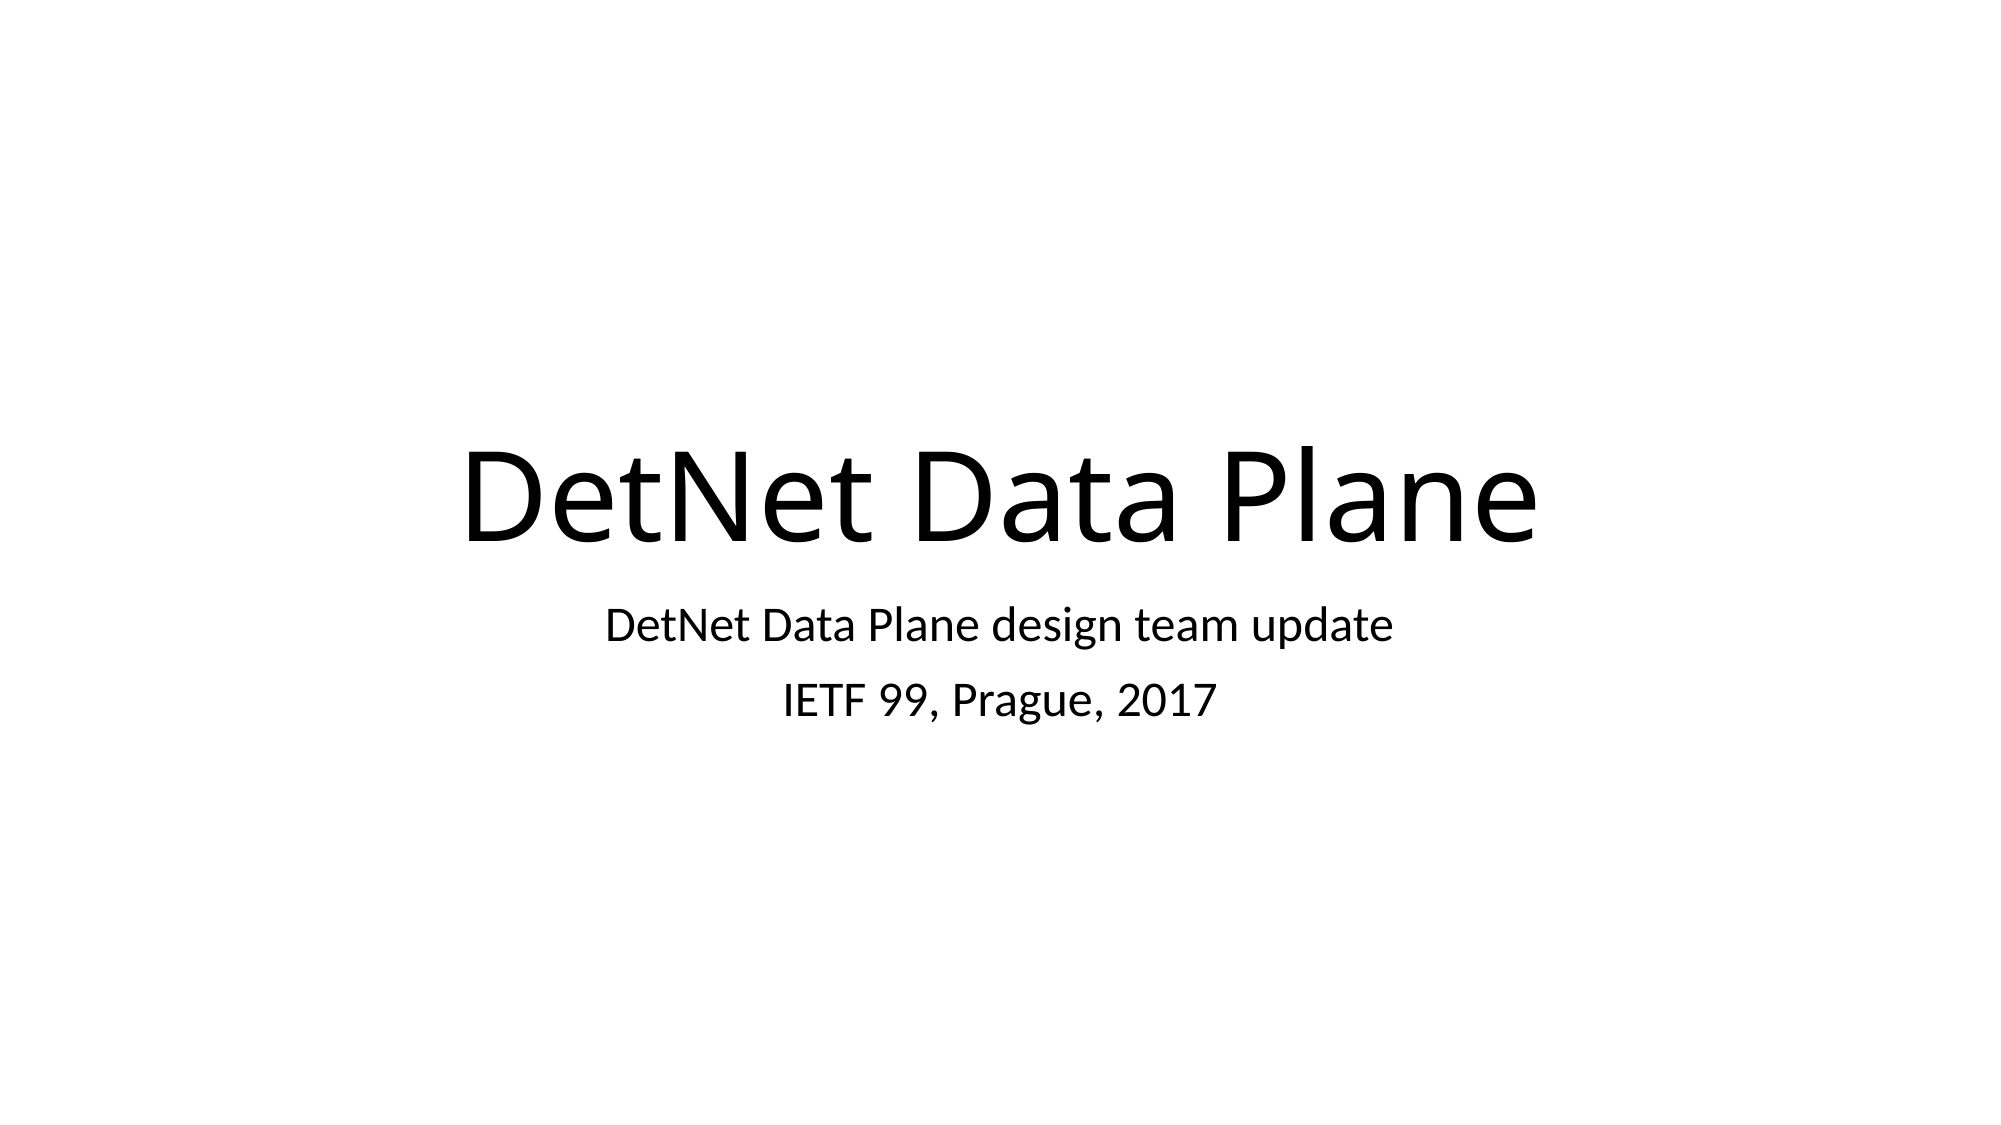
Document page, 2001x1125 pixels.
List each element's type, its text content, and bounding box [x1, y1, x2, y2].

title DetNet Data Plane [249, 184, 1750, 576]
subtitle DetNet Data Plane design team update IETF 99, Prague, 2017 [249, 590, 1750, 863]
